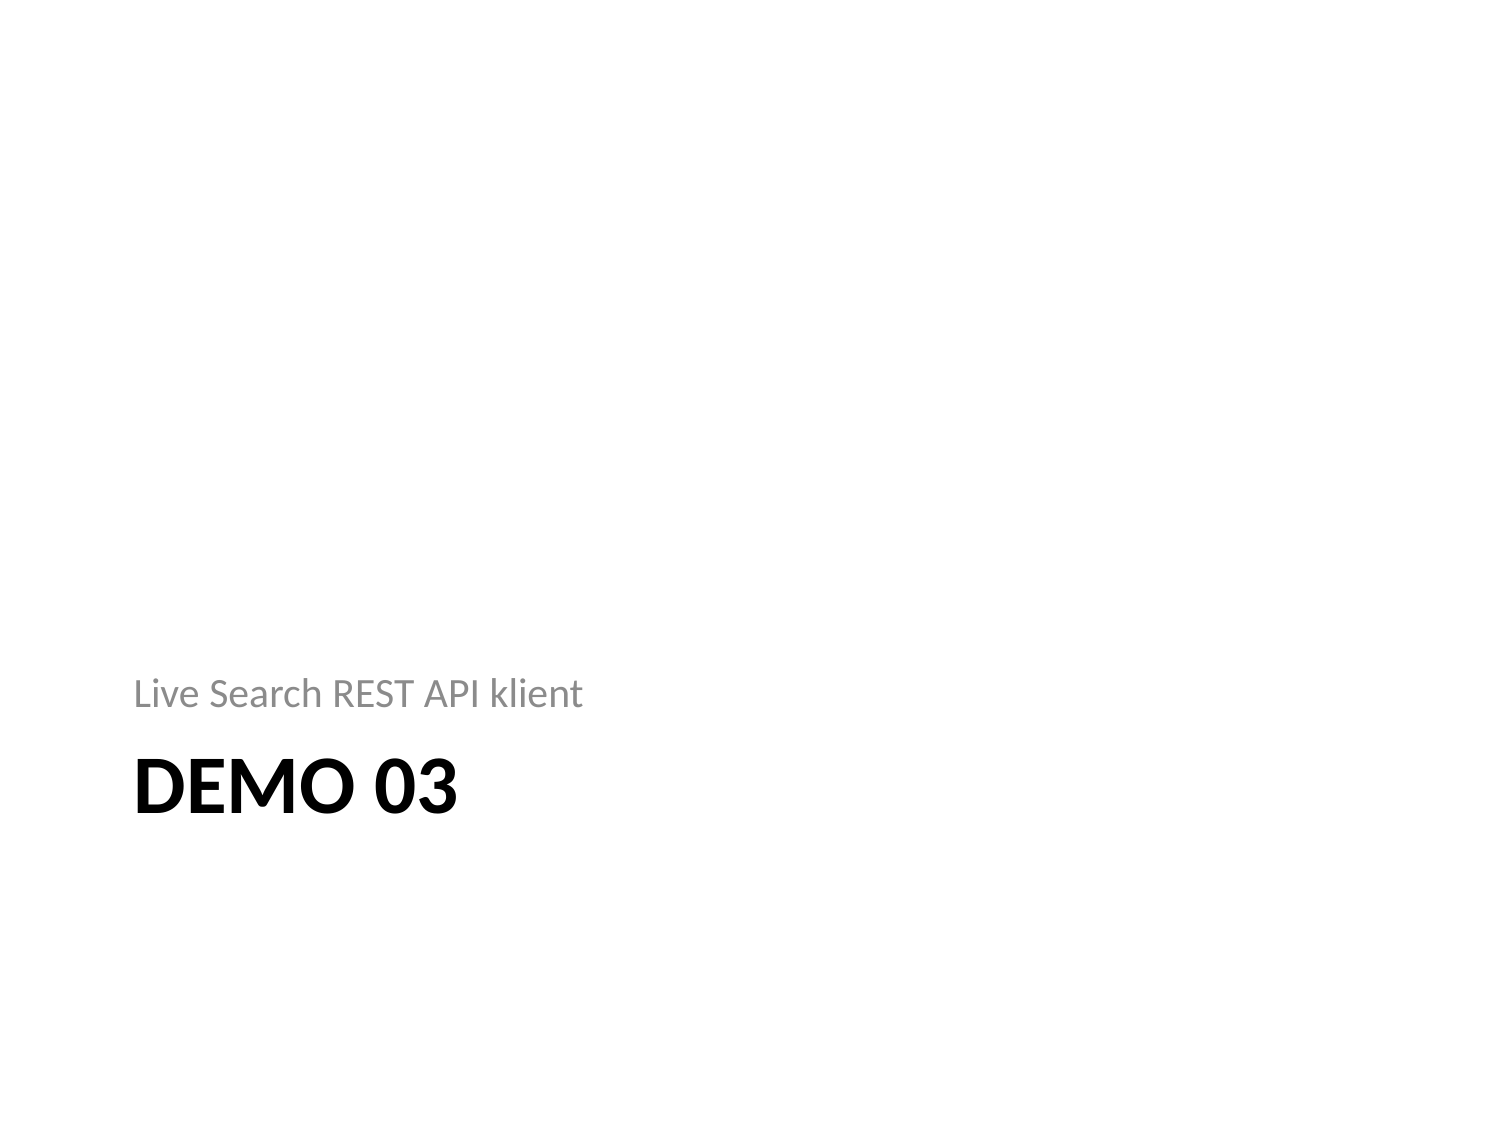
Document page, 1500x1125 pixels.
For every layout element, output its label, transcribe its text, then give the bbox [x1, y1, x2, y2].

title DEMO 03 [118, 723, 1394, 947]
list Live Search REST API klient [118, 476, 1394, 723]
